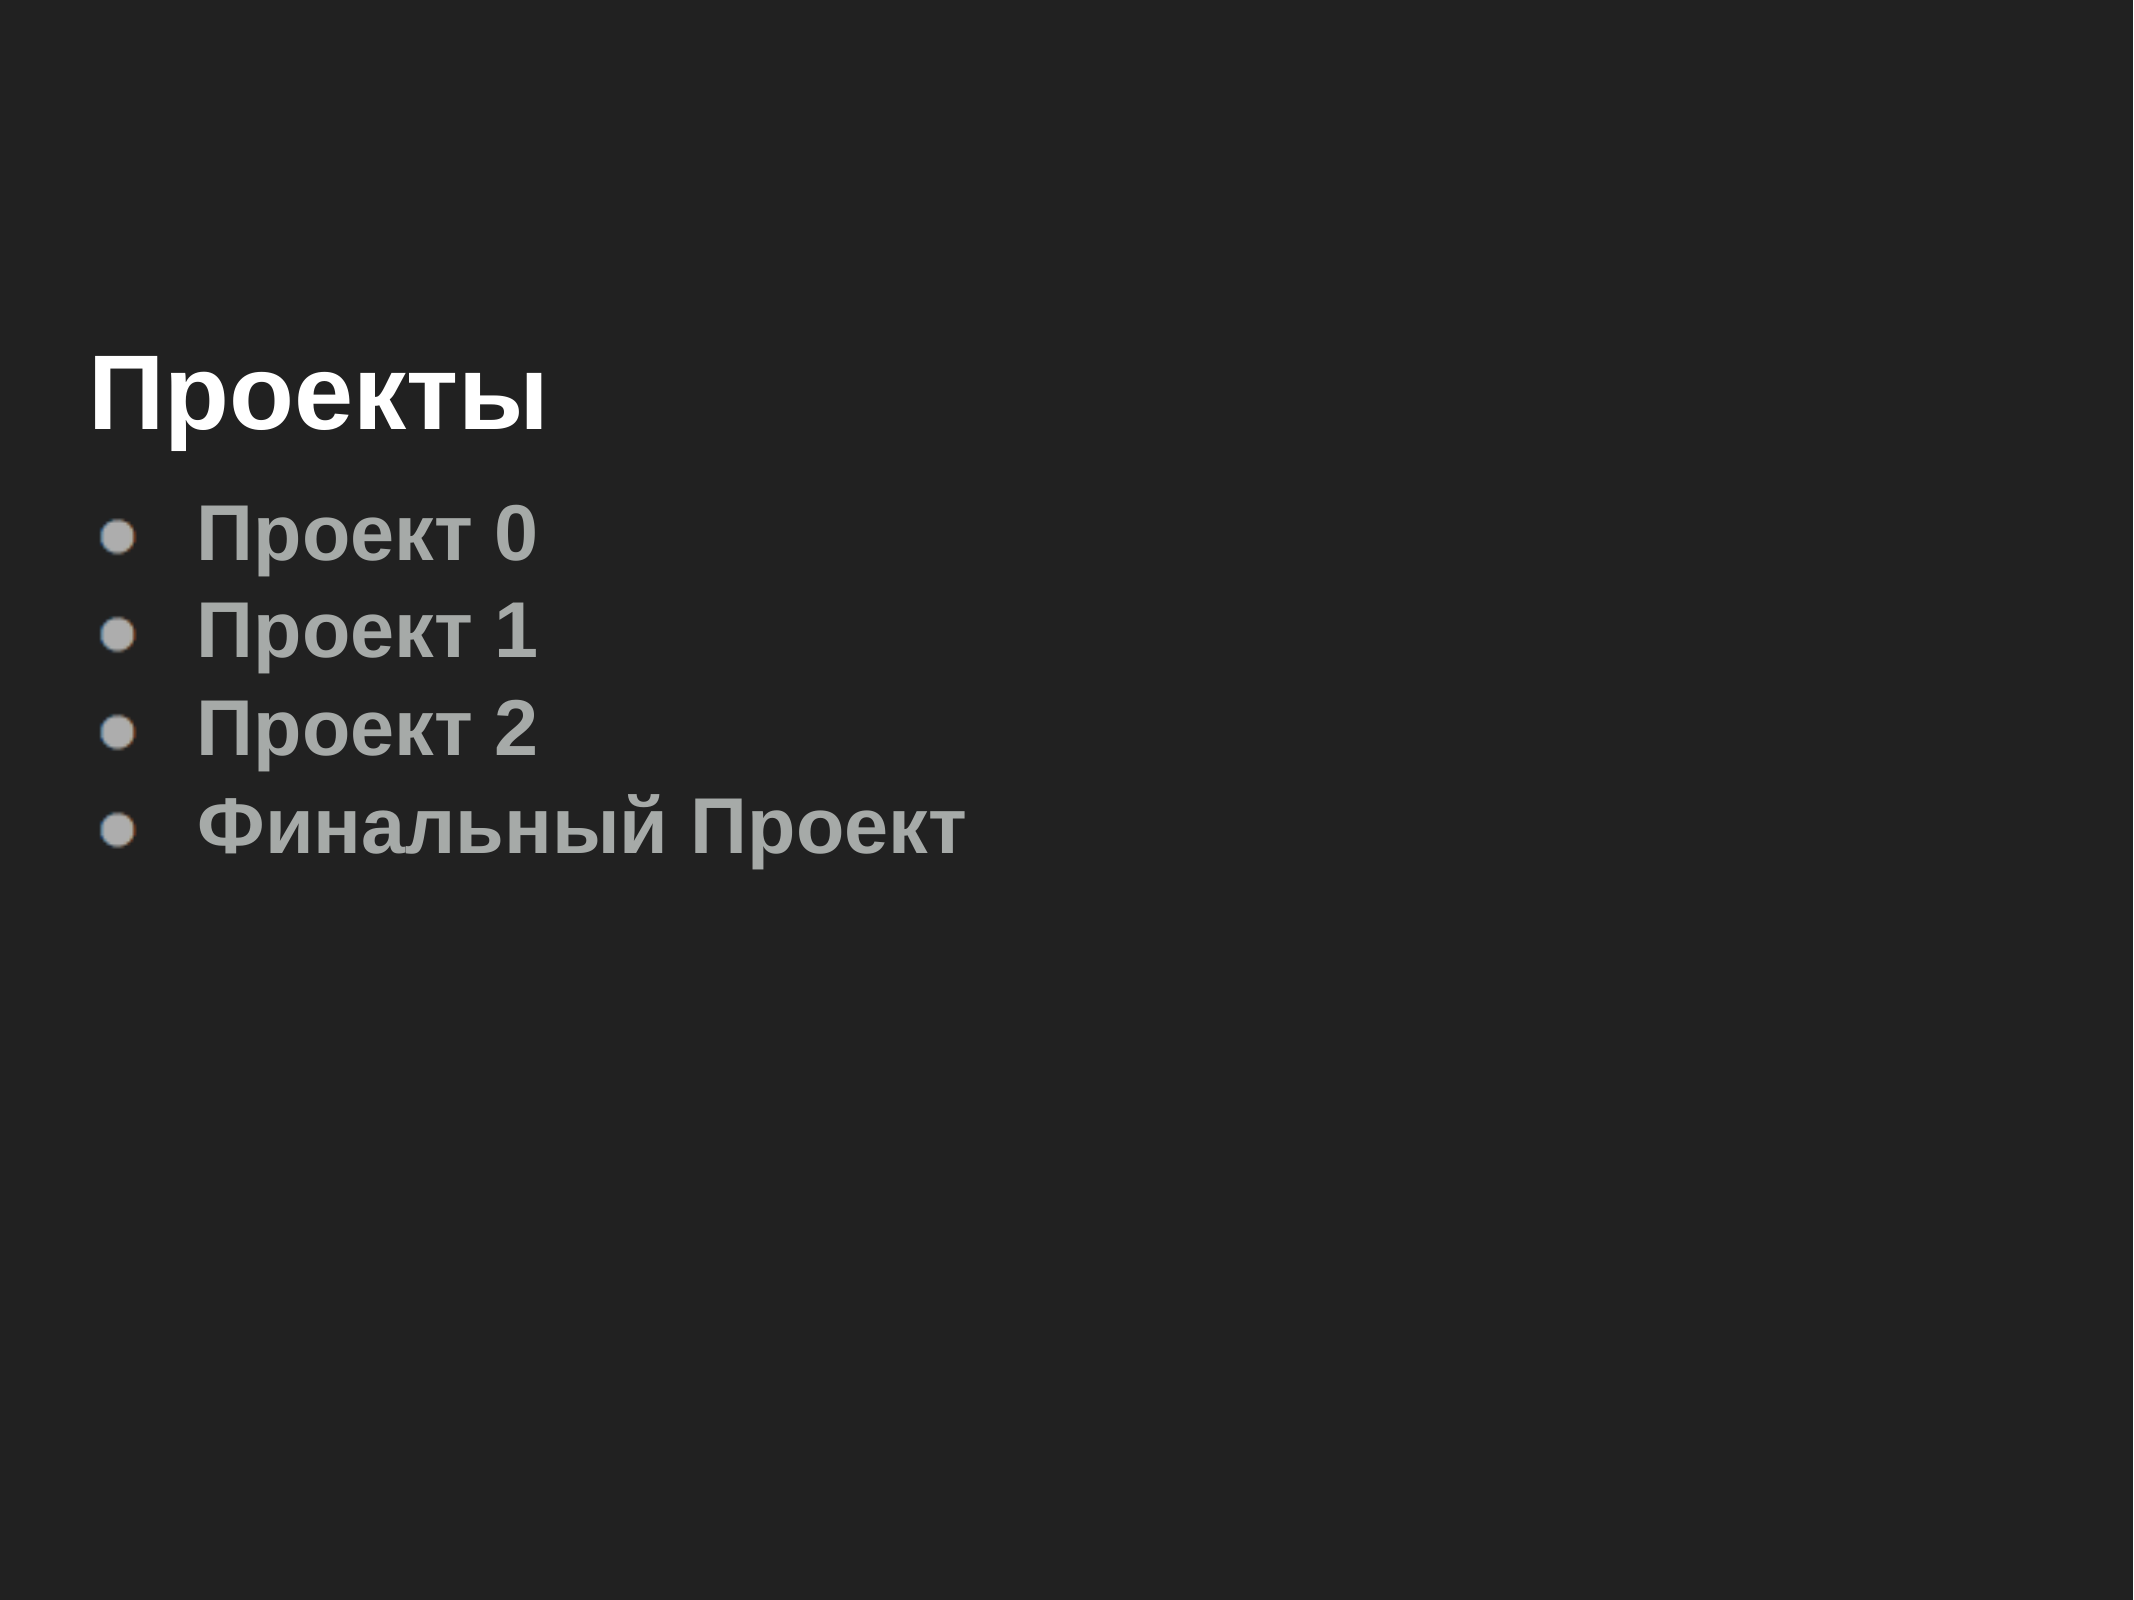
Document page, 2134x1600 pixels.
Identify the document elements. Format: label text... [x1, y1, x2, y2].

text_box Проект 1 [188, 570, 548, 668]
text_box Проект 2 [188, 668, 548, 780]
text_box Проект 0 [188, 473, 548, 570]
text_box Проекты [80, 315, 559, 460]
picture [0, 493, 159, 1005]
text_box Финальный Проект [189, 766, 977, 878]
